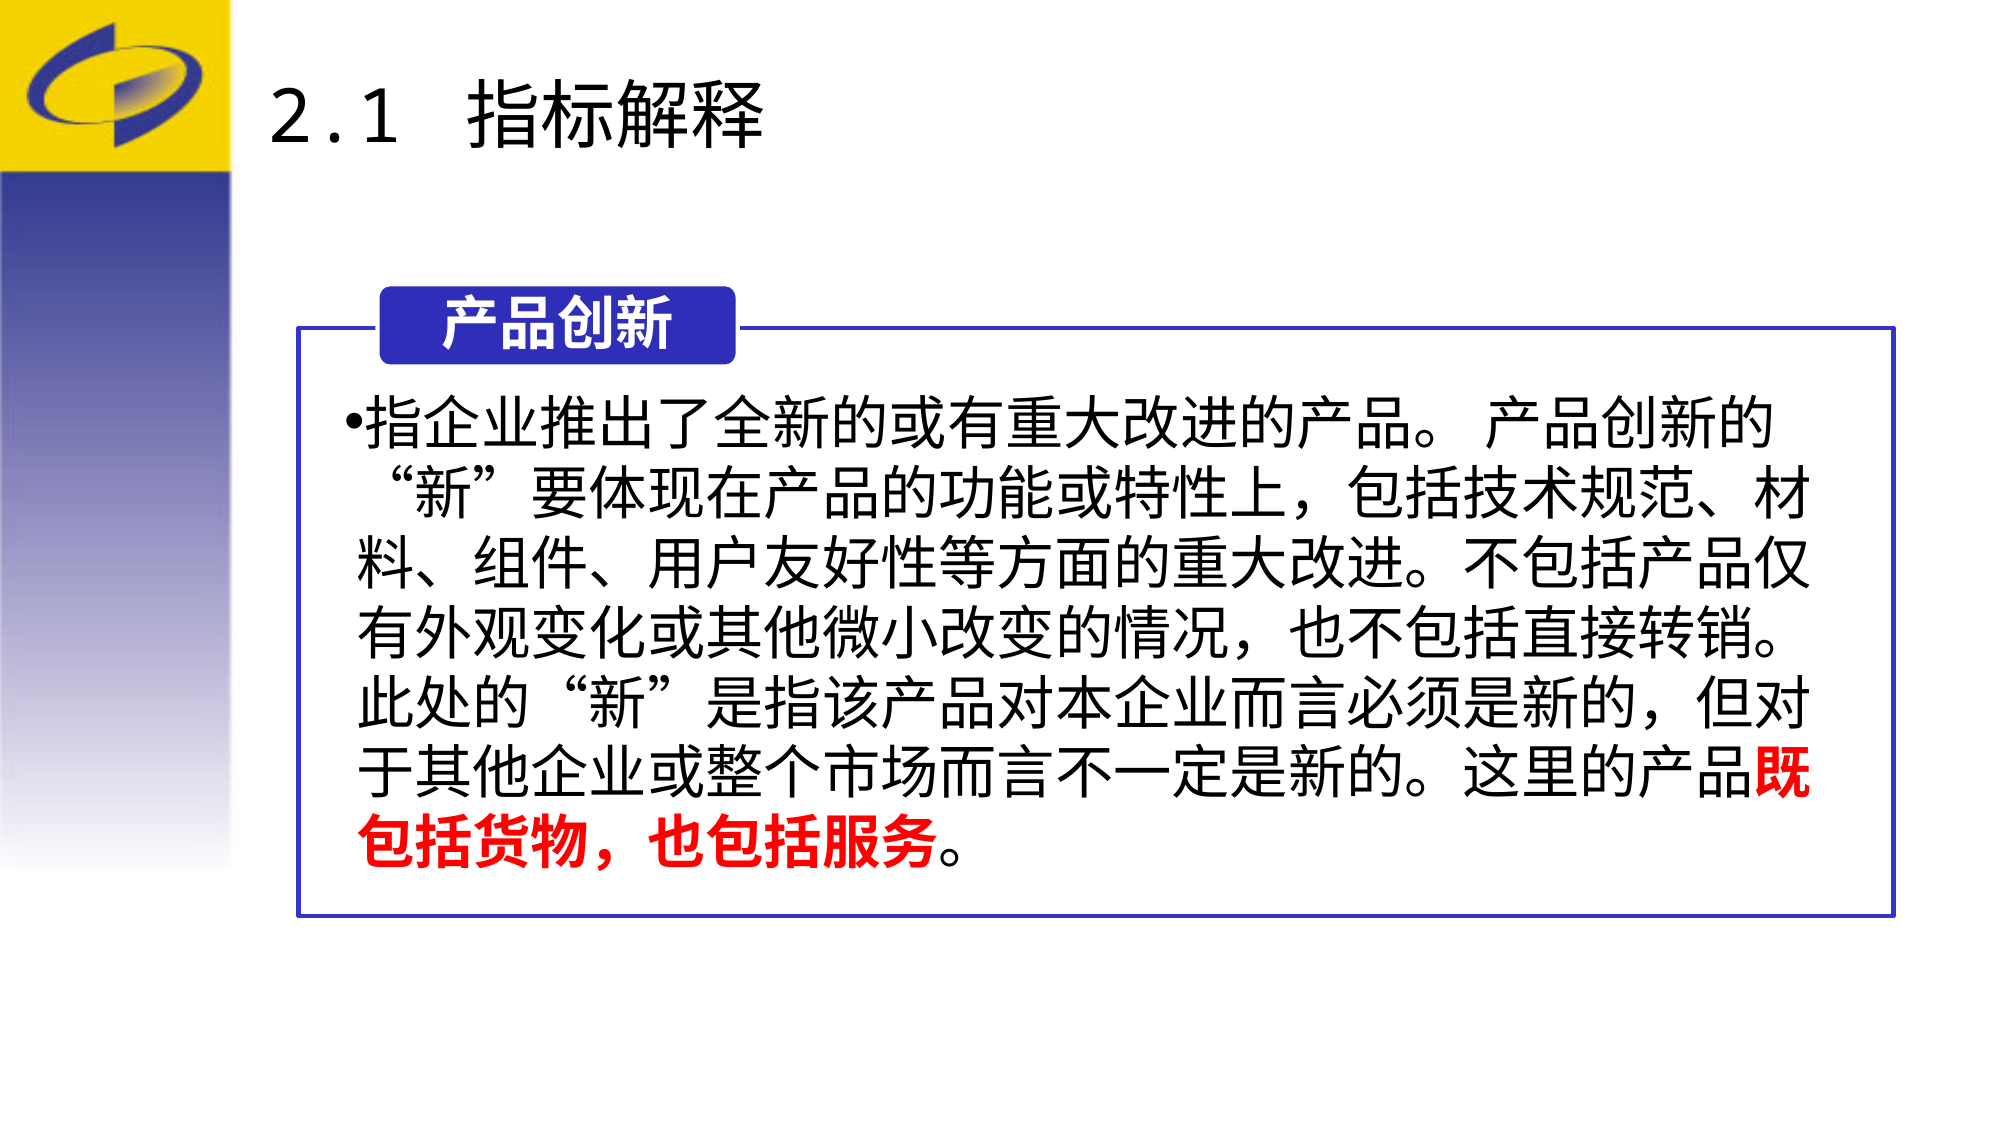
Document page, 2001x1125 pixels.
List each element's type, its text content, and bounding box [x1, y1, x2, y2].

text_box 指企业推出了全新的或有重大改进的产品。 产品创新的“新”要体现在产品的功能或特性上，包括技术规范、材料、组件、用户友好性等方面的重大改进。不包括产品仅有外观变化或其他微小改变的情况，也不包括直接转销。此处的“新”是指该产品对本企业而言必须是新的，但对于其他企业或整个市场而言不一定是新的。这里的产品既包括货物，也包括服务。 [296, 326, 1896, 918]
text_box 产品创新 [375, 282, 740, 369]
picture [0, 0, 2000, 1125]
title 2.1 指标解释 [252, 39, 1870, 185]
